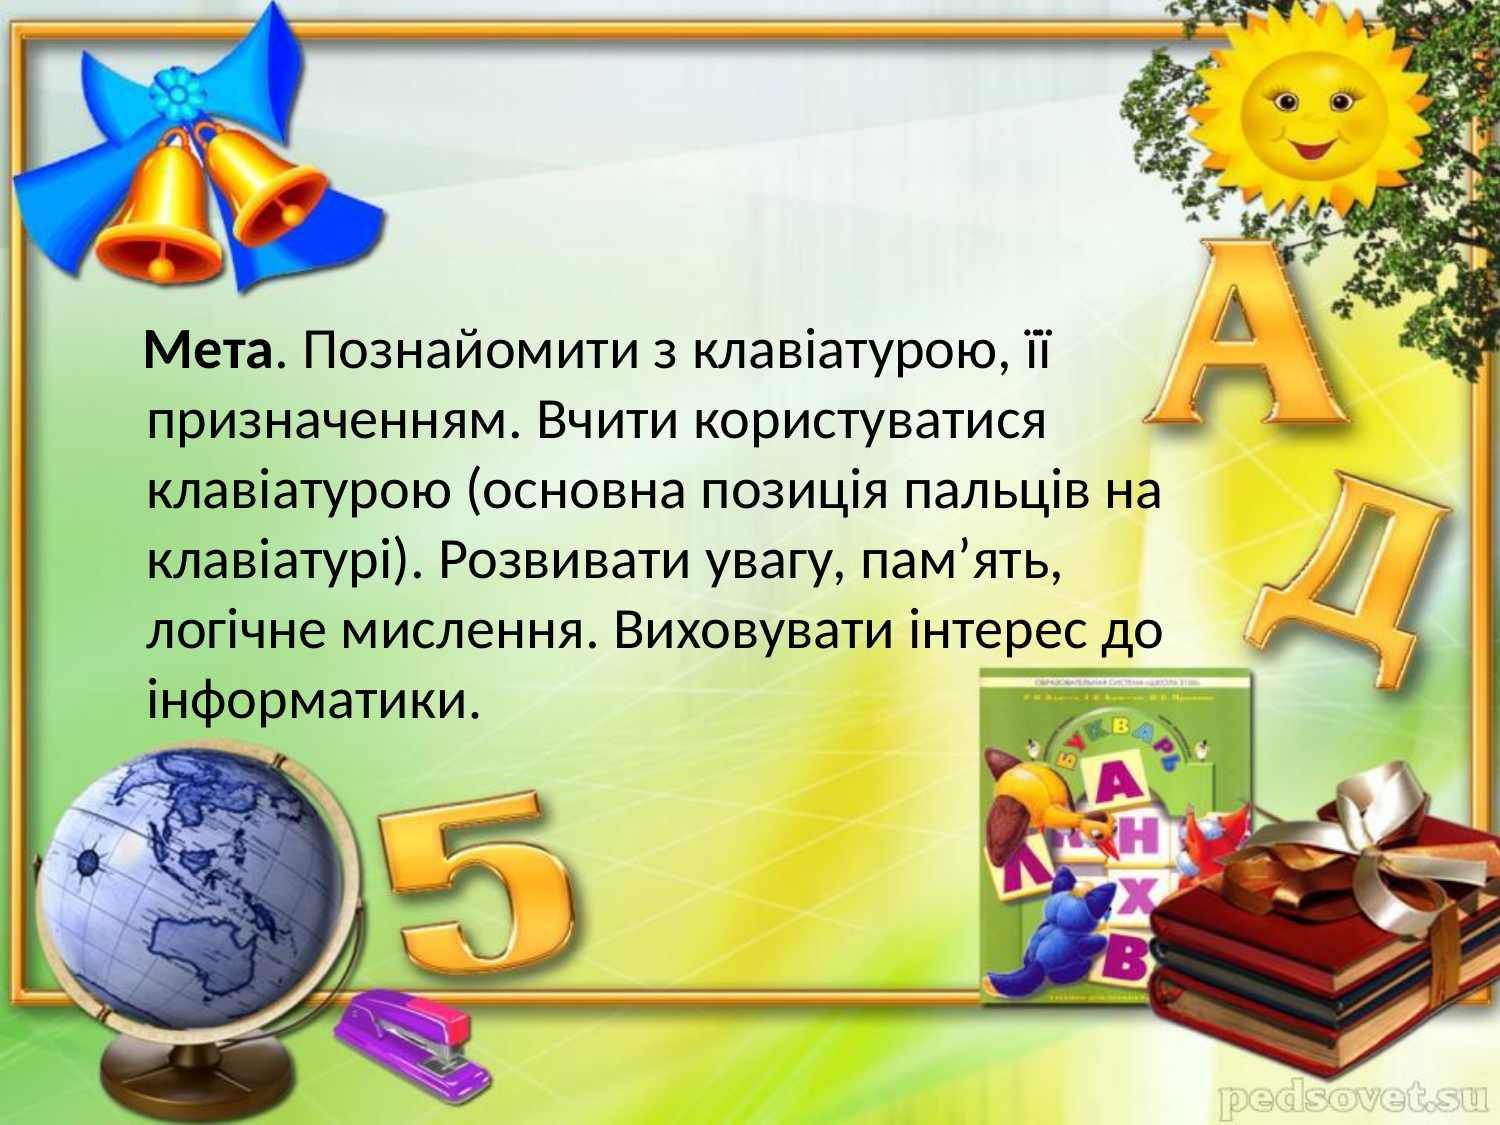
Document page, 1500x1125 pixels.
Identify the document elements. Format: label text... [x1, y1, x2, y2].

picture [0, 0, 1500, 1125]
title [327, 70, 1161, 294]
list Мета. Познайомити з клавіатурою, її призначенням. Вчити користуватися клавіатурою (основна позиція пальців на клавіатурі). Розвивати увагу, пам’ять, логічне мислення. Виховувати інтерес до інформатики. [74, 302, 1255, 786]
